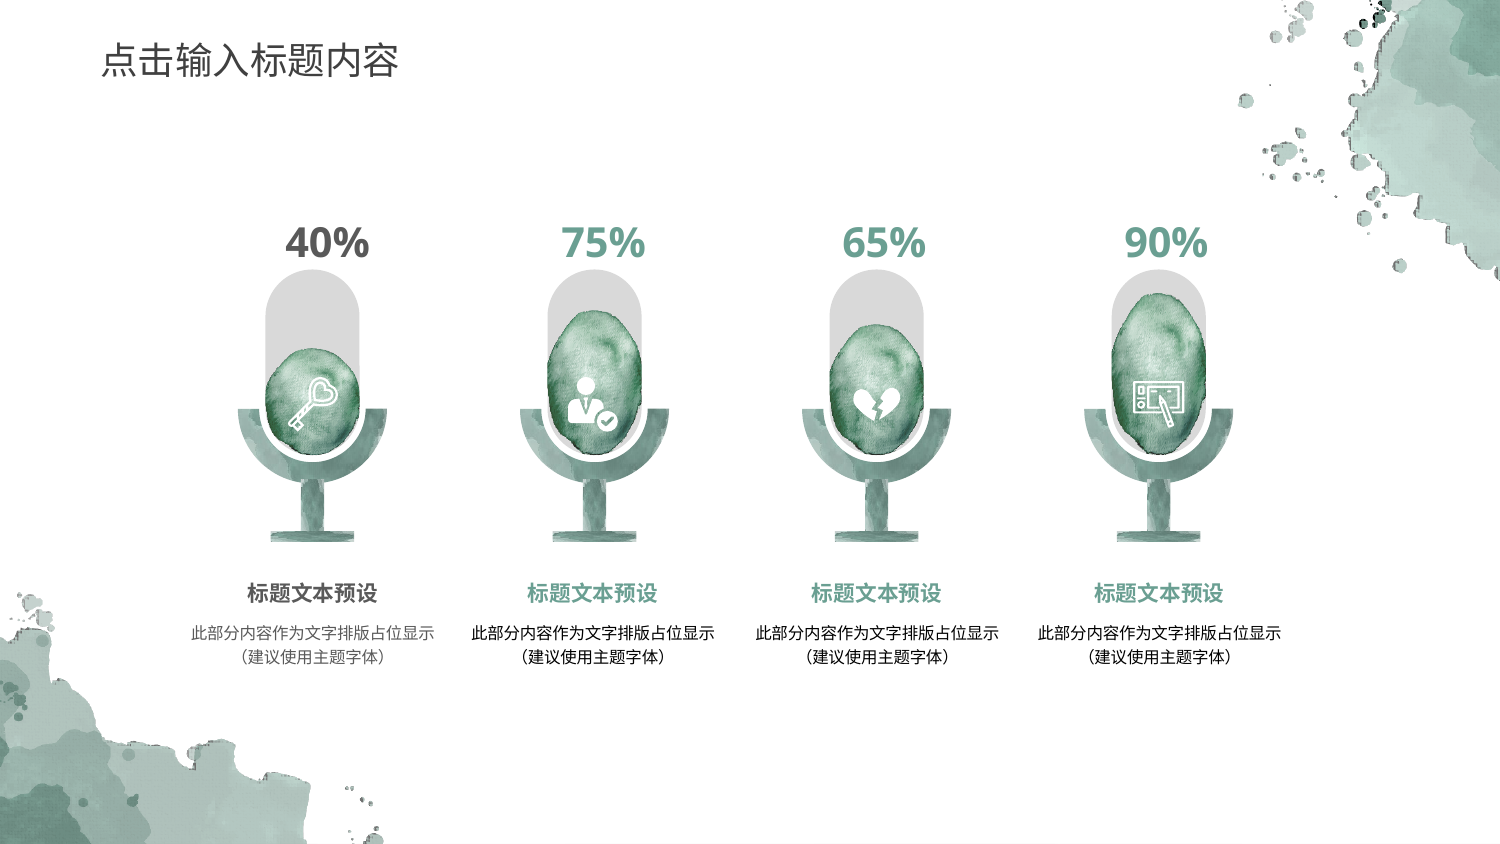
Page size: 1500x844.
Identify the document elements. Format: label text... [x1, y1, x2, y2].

text_box 点击输入标题内容 [100, 28, 450, 91]
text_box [1083, 269, 1234, 542]
text_box 75% [546, 209, 658, 267]
text_box 40% [270, 209, 382, 267]
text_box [519, 269, 670, 542]
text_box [1021, 578, 1303, 675]
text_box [801, 269, 952, 542]
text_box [169, 578, 456, 675]
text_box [237, 269, 388, 542]
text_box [737, 578, 1021, 675]
text_box 65% [827, 209, 939, 267]
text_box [457, 578, 737, 675]
text_box 90% [1109, 209, 1221, 267]
